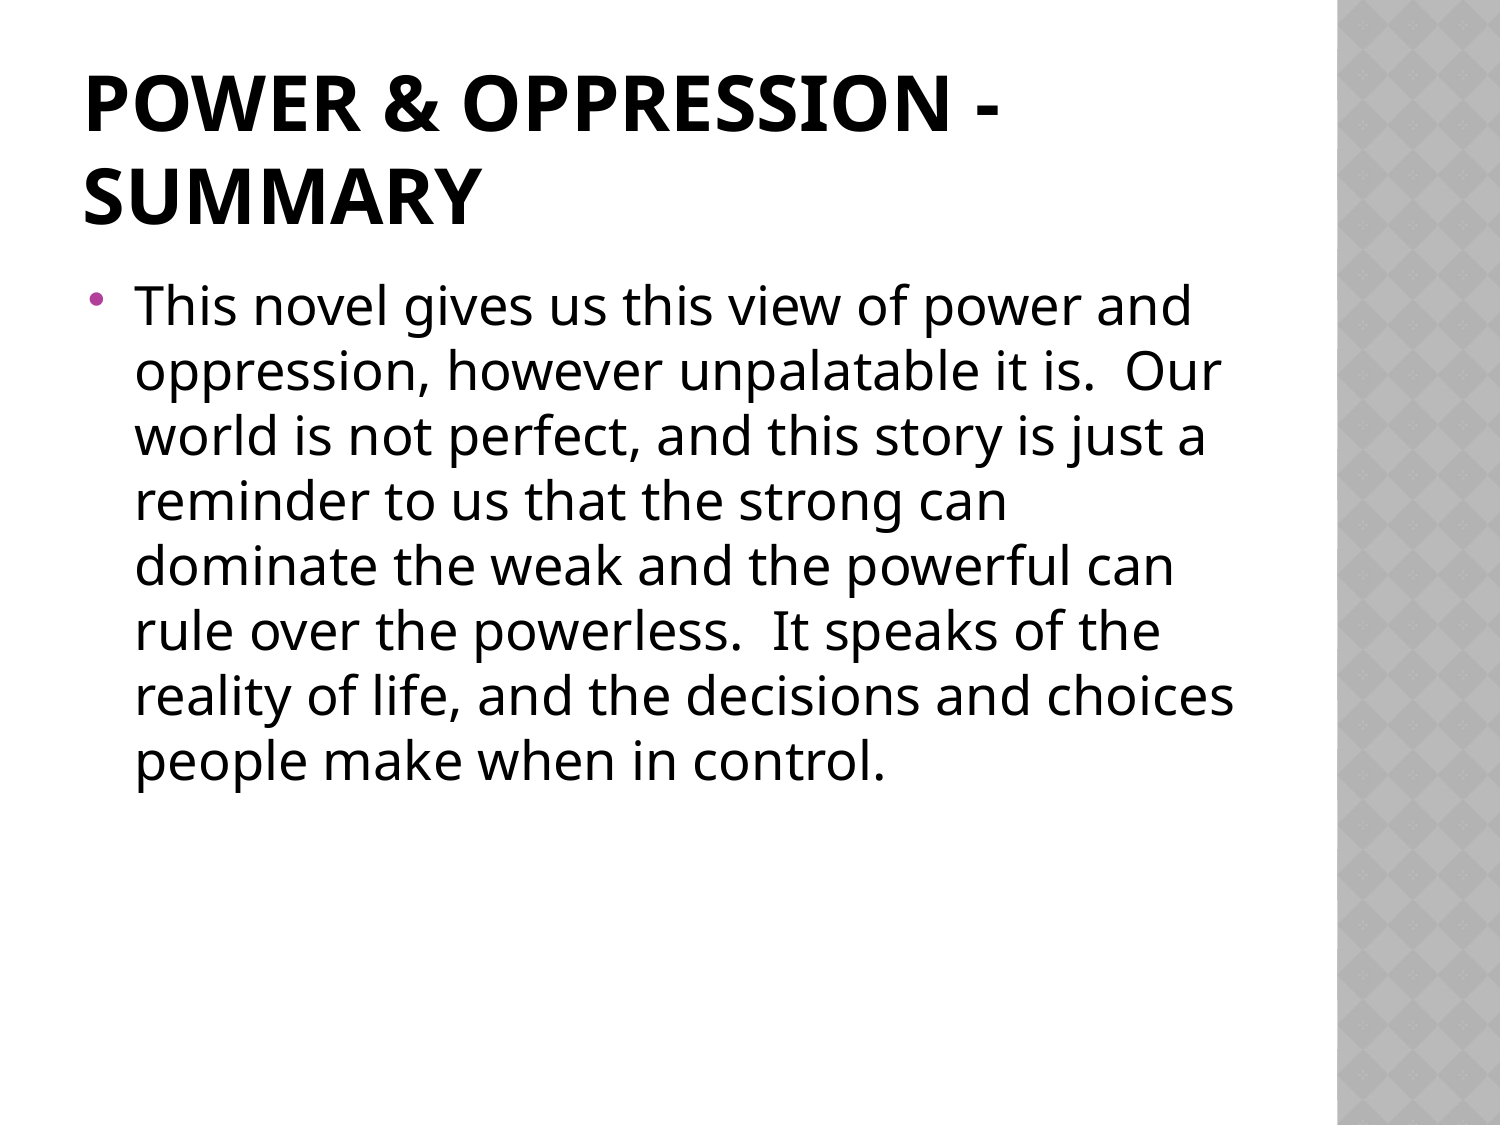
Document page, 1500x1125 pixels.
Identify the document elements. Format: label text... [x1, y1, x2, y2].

title Power & oppression - summary [75, 52, 1263, 240]
list This novel gives us this view of power and oppression, however unpalatable it is. Our world is not perfect, and this story is just a reminder to us that the strong can dominate the weak and the powerful can rule over the powerless. It speaks of the reality of life, and the decisions and choices people make when in control. [75, 264, 1263, 1059]
